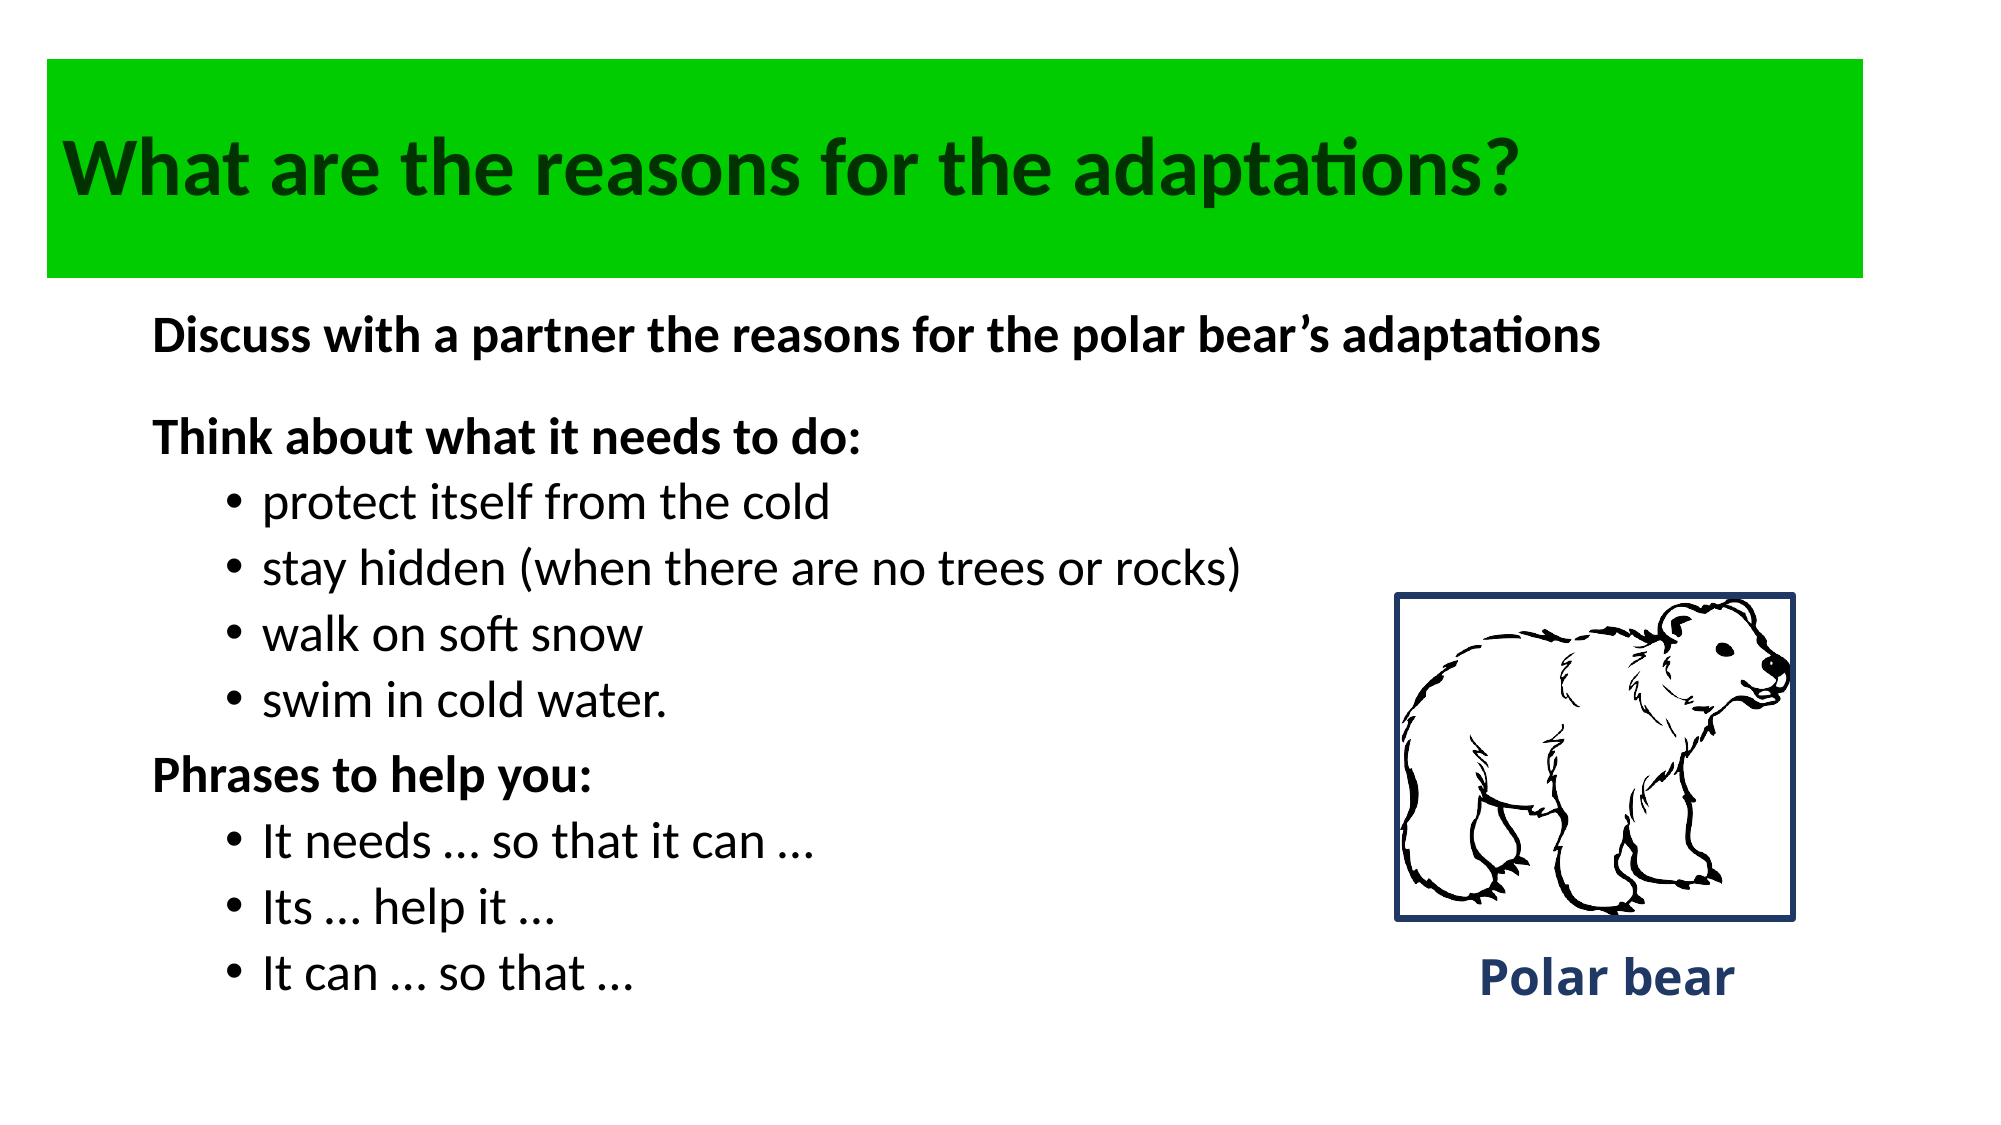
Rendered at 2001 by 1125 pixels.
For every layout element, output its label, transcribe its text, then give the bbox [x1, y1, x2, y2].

list Discuss with a partner the reasons for the polar bear’s adaptations Think about what it needs to do: protect itself from the cold stay hidden (when there are no trees or rocks) walk on soft snow swim in cold water. Phrases to help you: It needs … so that it can … Its … help it … It can … so that … [137, 299, 1863, 1014]
picture [1400, 598, 1791, 916]
title What are the reasons for the adaptations? [47, 59, 1863, 278]
